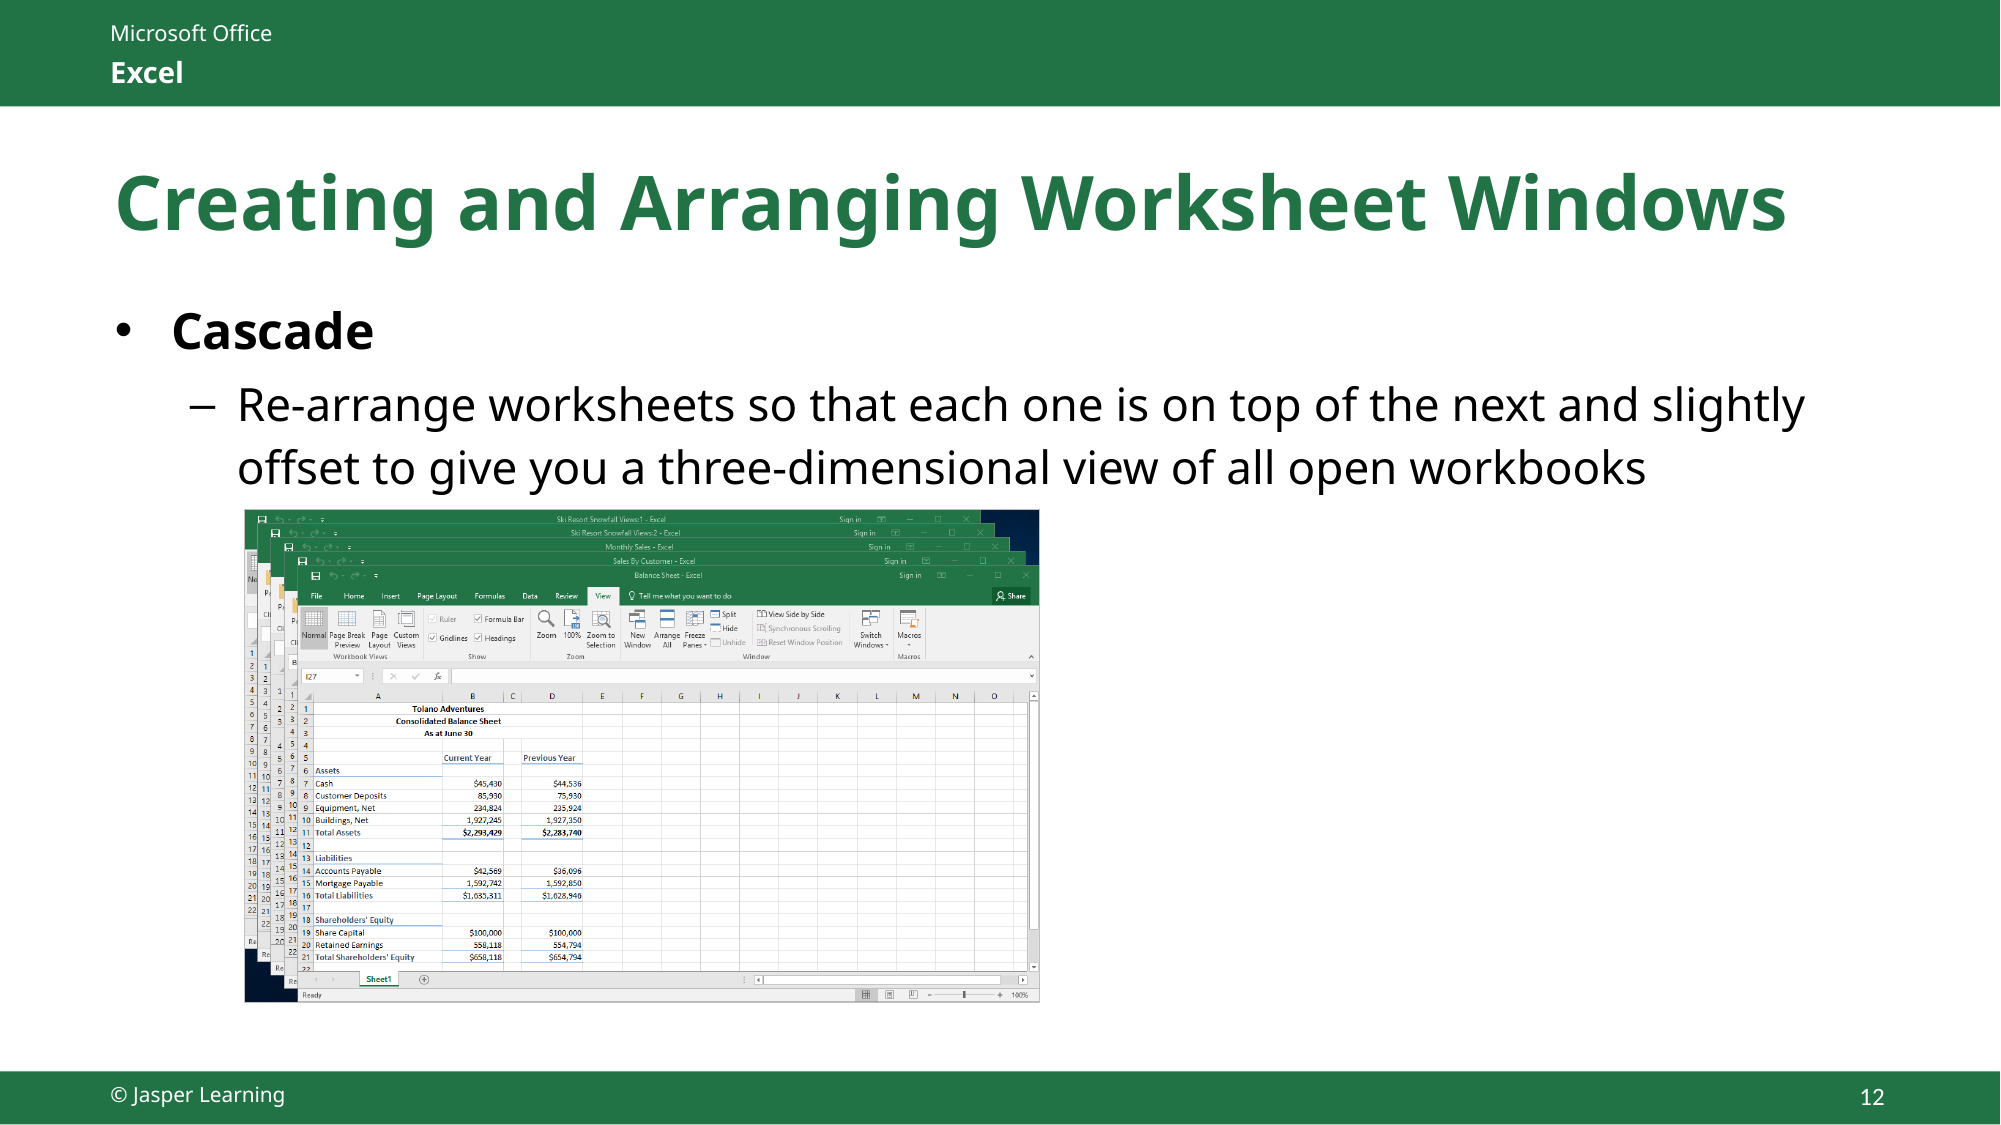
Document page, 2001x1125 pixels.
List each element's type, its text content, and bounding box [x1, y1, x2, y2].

picture [244, 509, 1040, 1002]
slide_number 12 [1433, 1065, 1900, 1125]
list Cascade Re-arrange worksheets so that each one is on top of the next and slightly offset to give you a three-dimensional view of all open workbooks [99, 283, 1900, 1026]
title Creating and Arranging Worksheet Windows [99, 118, 1911, 284]
footer © Jasper Learning [95, 1065, 729, 1125]
